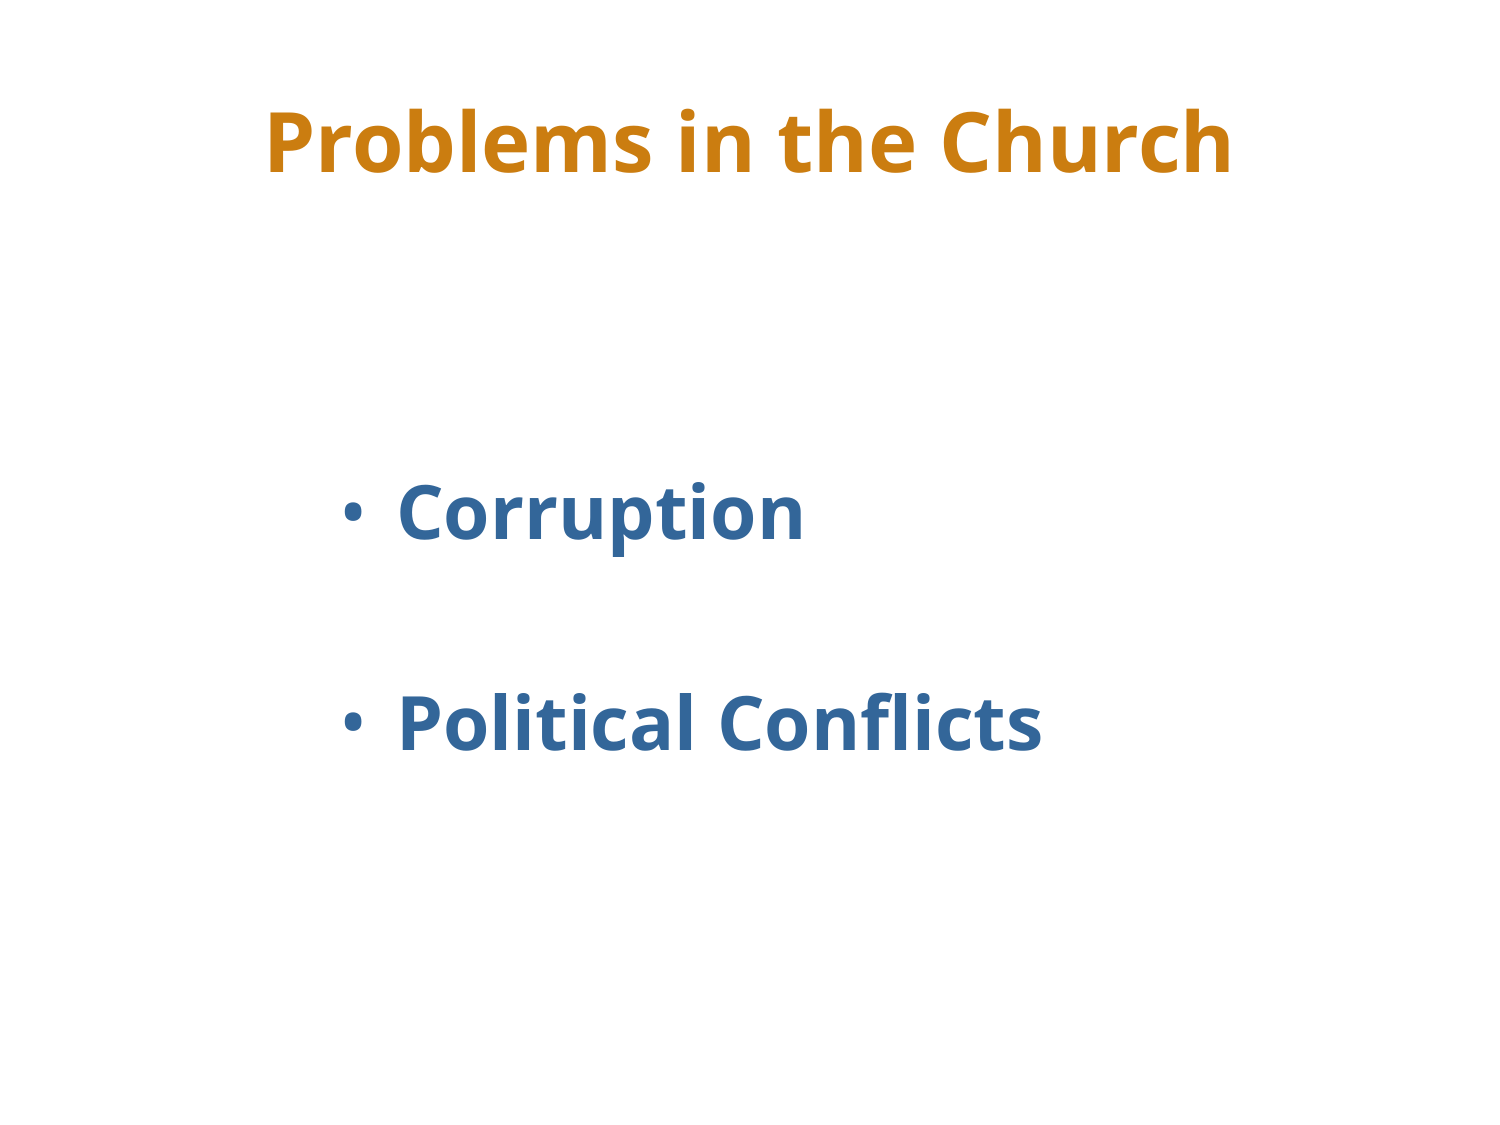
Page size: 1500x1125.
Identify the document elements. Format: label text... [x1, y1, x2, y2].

title Problems in the Church [75, 45, 1425, 233]
list Corruption Political Conflicts [324, 312, 1175, 913]
